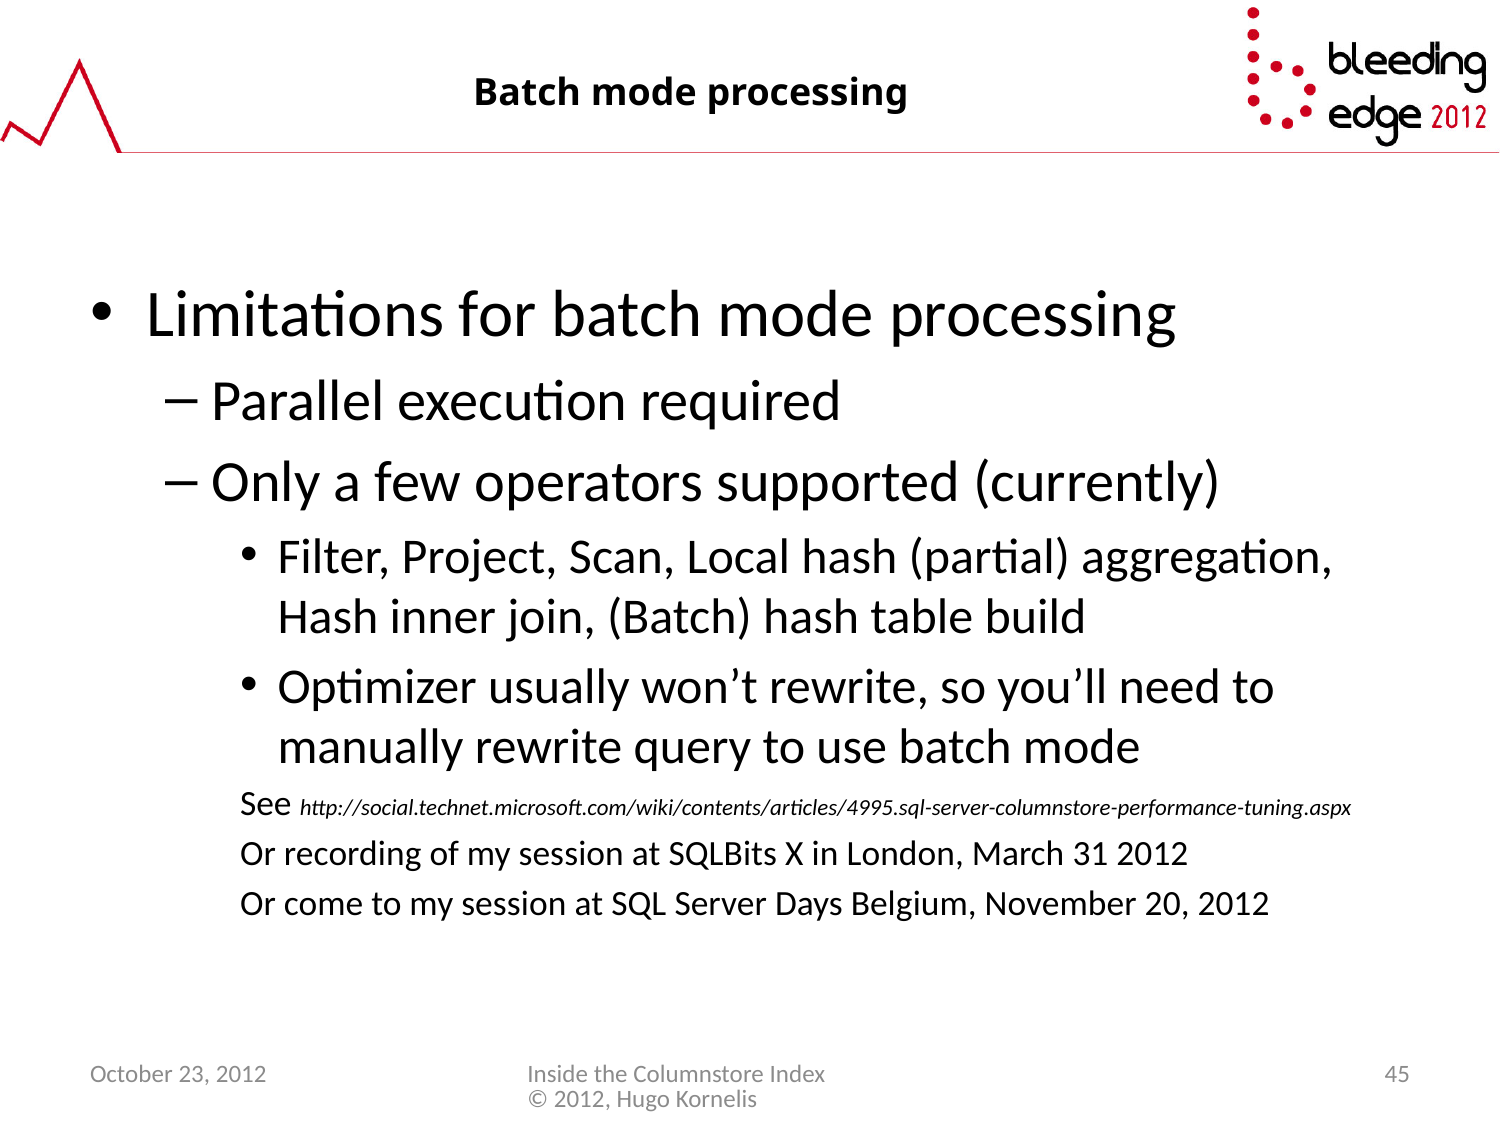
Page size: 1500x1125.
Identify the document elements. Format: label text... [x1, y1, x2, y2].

picture [0, 1, 1500, 153]
title Batch mode processing [162, 60, 1220, 122]
slide_number 45 [1074, 1042, 1425, 1103]
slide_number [75, 1042, 425, 1103]
footer Inside the Columnstore Index © 2012, Hugo Kornelis [512, 1042, 988, 1103]
list Limitations for batch mode processing Parallel execution required Only a few operators supported (currently) Filter, Project, Scan, Local hash (partial) aggregation, Hash inner join, (Batch) hash table build Optimizer usually won’t rewrite, so you’ll need to manually rewrite query to use batch mode See http://social.technet.microsoft.com/wiki/contents/articles/4995.sql-server-columnstore-performance-tuning.aspx Or recording of my session at SQLBits X in London, March 31 2012 Or come to my session at SQL Server Days Belgium, November 20, 2012 [75, 262, 1425, 1005]
